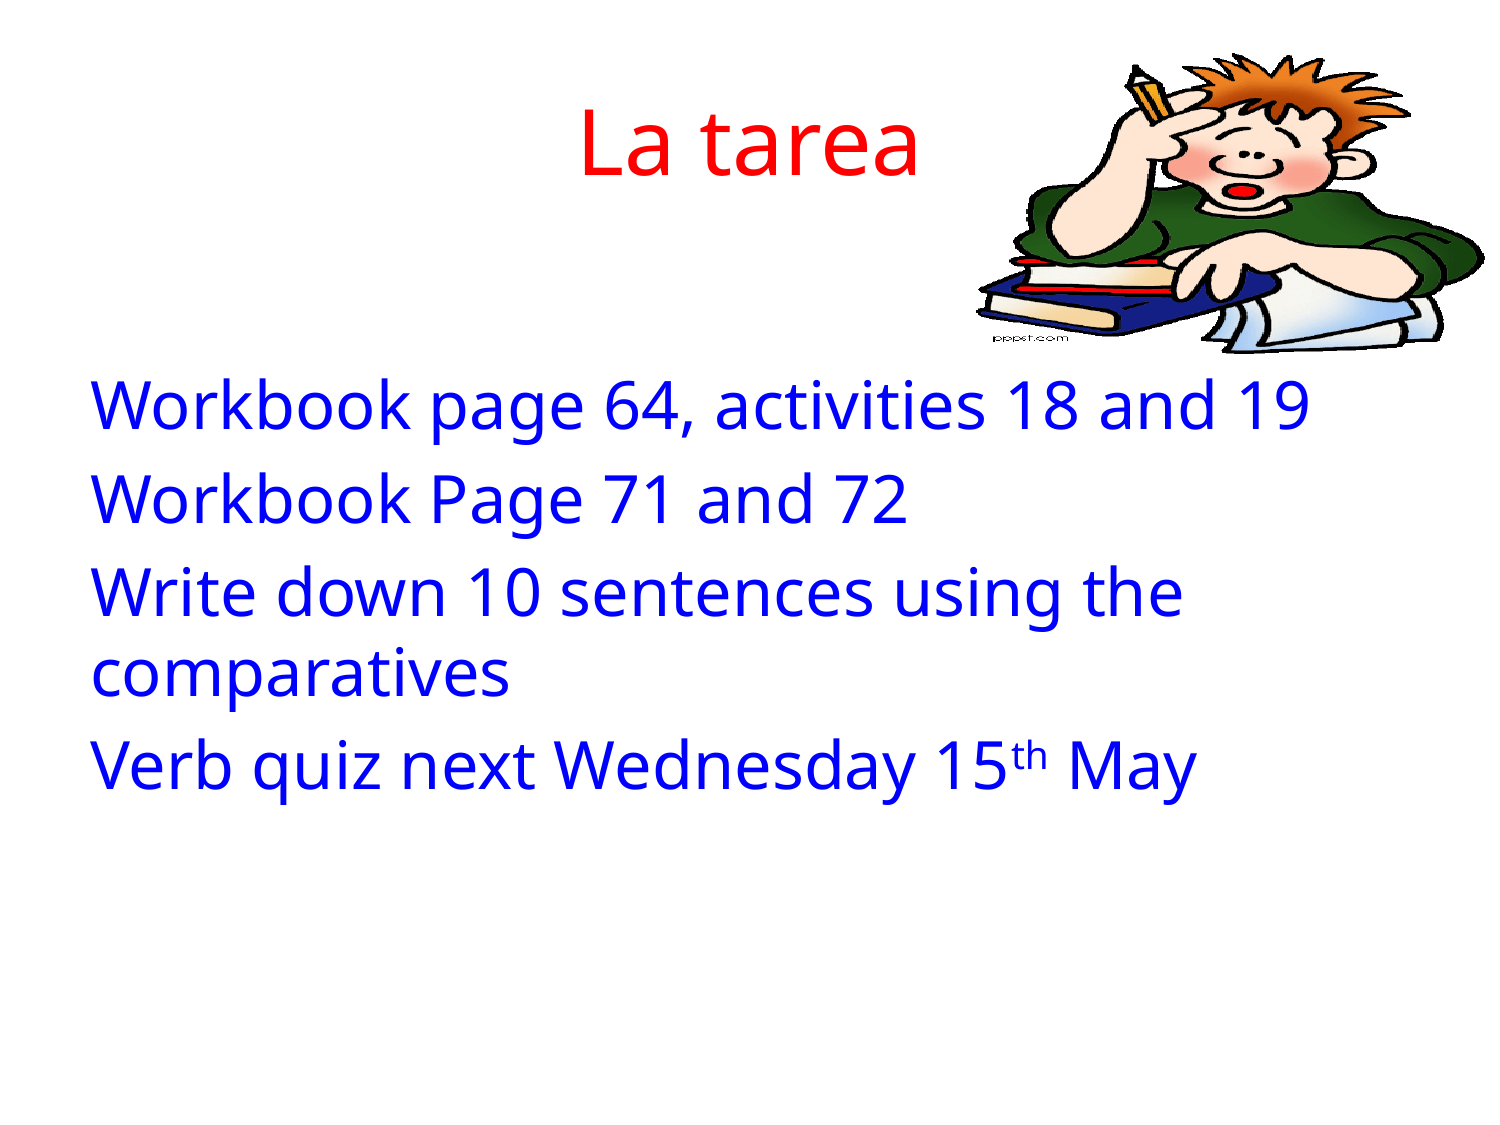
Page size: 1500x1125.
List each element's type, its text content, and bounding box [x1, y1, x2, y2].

picture [966, 44, 1500, 362]
list Workbook page 64, activities 18 and 19 Workbook Page 71 and 72 Write down 10 sentences using the comparatives Verb quiz next Wednesday 15th May [75, 262, 1425, 1005]
title La tarea [75, 45, 964, 233]
